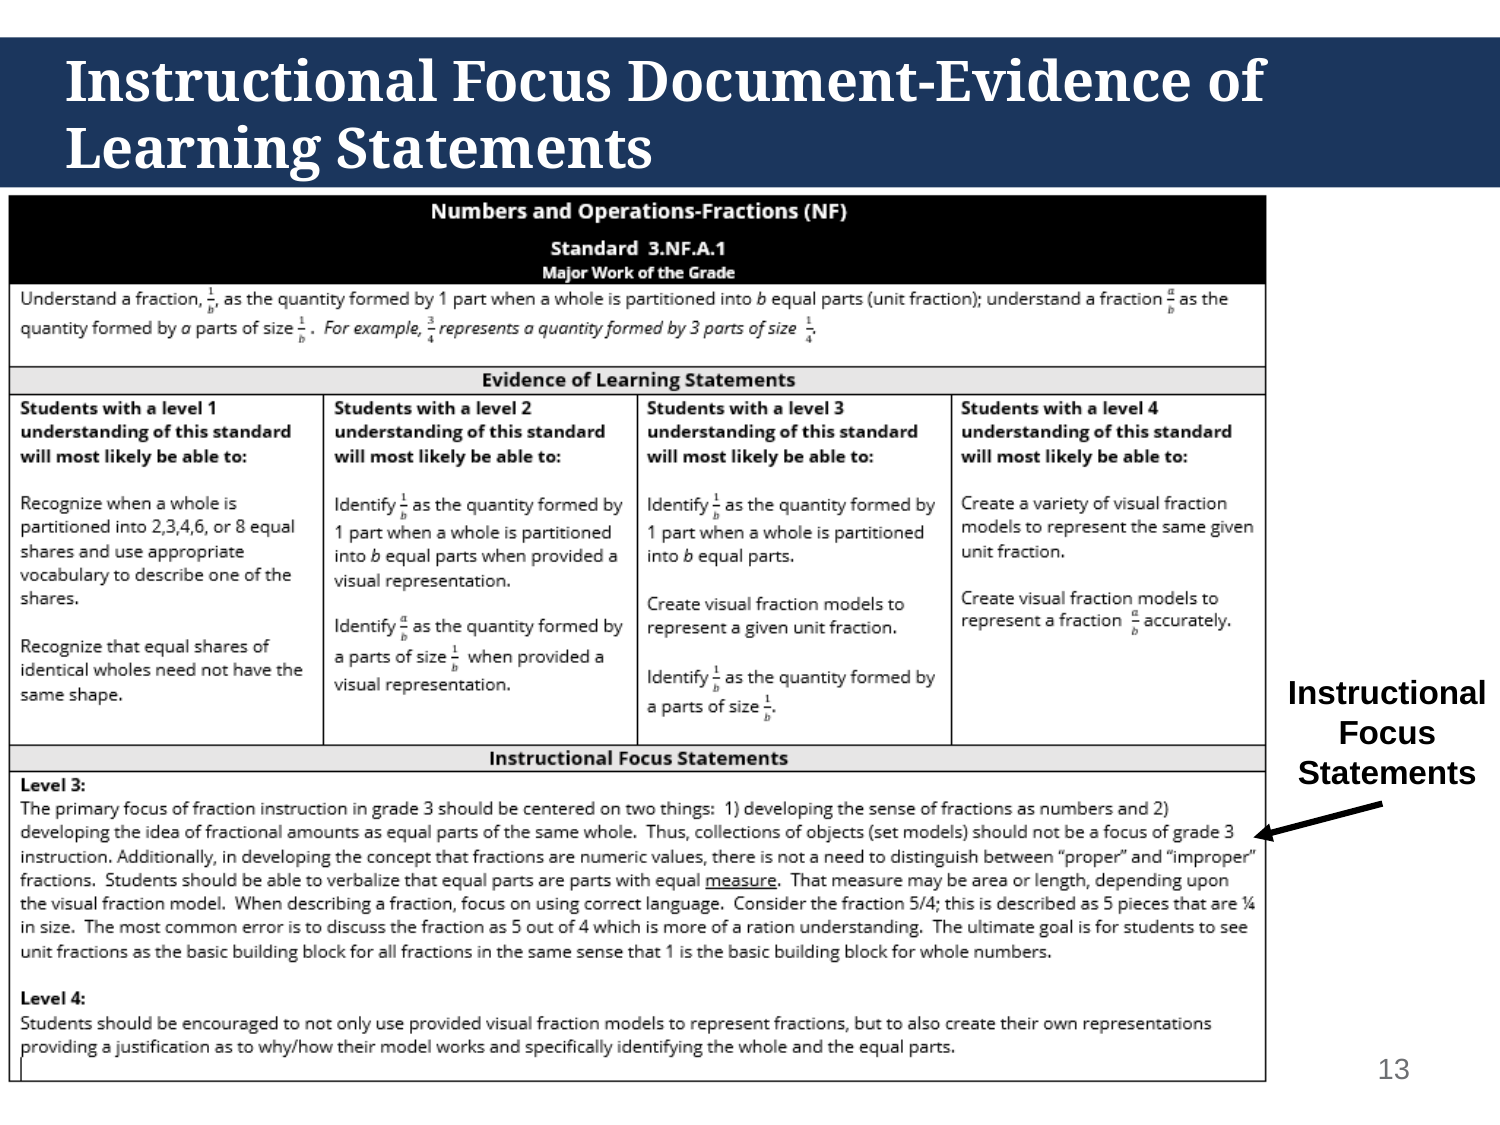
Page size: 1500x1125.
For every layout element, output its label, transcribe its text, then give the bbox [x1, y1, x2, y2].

text_box Instructional Focus Statements [1271, 663, 1500, 799]
picture [3, 191, 1271, 1088]
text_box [1253, 803, 1383, 838]
title Instructional Focus Document-Evidence of Learning Statements [50, 37, 1413, 188]
slide_number 13 [1350, 1042, 1425, 1103]
